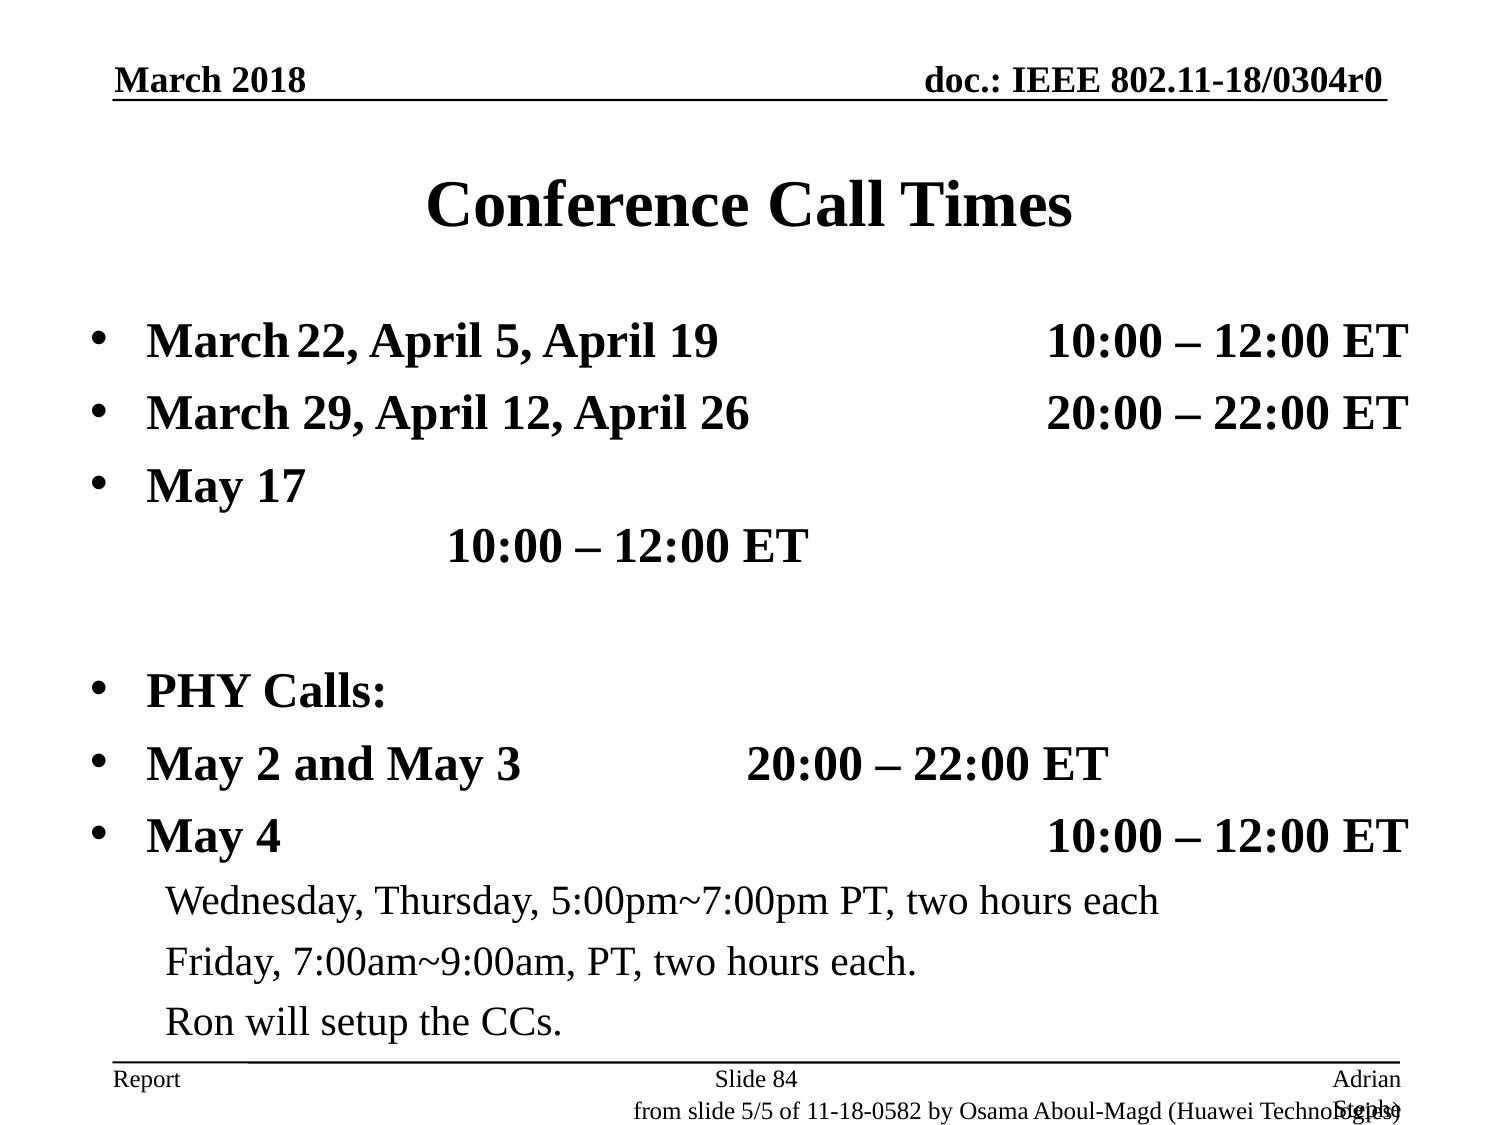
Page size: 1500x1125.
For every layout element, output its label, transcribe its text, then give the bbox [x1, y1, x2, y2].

slide_number Slide 84 [711, 1061, 801, 1093]
title Conference Call Times [112, 112, 1388, 288]
footer Adrian Stephens, Intel Corporation [1324, 1061, 1402, 1087]
list March 22, April 5, April 19 10:00 – 12:00 ET March 29, April 12, April 26 20:00 – 22:00 ET May 17 10:00 – 12:00 ET PHY Calls: May 2 and May 3 20:00 – 22:00 ET May 4 10:00 – 12:00 ET Wednesday, Thursday, 5:00pm~7:00pm PT, two hours each Friday, 7:00am~9:00am, PT, two hours each. Ron will setup the CCs. [75, 299, 1450, 975]
text_box from slide 5/5 of 11-18-0582 by Osama Aboul-Magd (Huawei Technologies) [343, 1087, 1417, 1125]
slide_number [114, 54, 374, 101]
